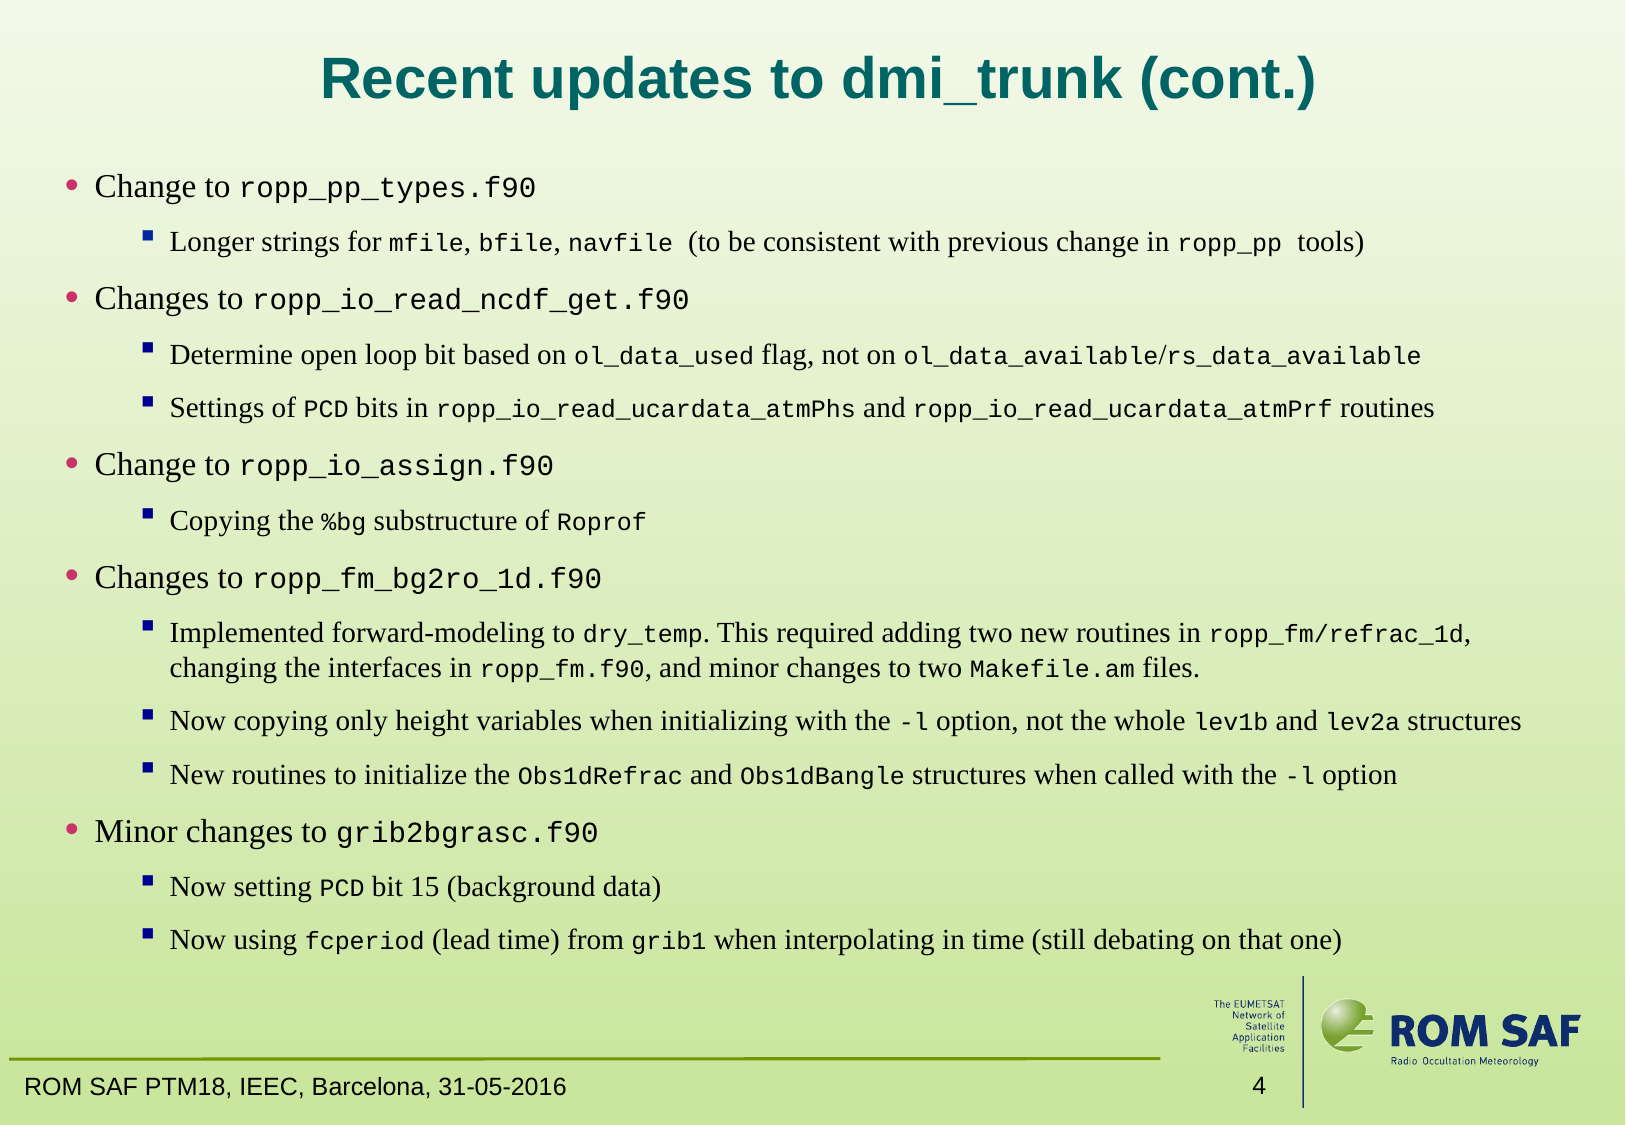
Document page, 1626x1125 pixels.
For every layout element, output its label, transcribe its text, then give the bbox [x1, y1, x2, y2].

title Recent updates to dmi_trunk (cont.) [62, 24, 1576, 126]
picture [1214, 976, 1581, 1108]
text_box Change to ropp_pp_types.f90 Longer strings for mfile, bfile, navfile (to be consistent with previous change in ropp_pp tools) Changes to ropp_io_read_ncdf_get.f90 Determine open loop bit based on ol_data_used flag, not on ol_data_available/rs_data_available Settings of PCD bits in ropp_io_read_ucardata_atmPhs and ropp_io_read_ucardata_atmPrf routines Change to ropp_io_assign.f90 Copying the %bg substructure of Roprof Changes to ropp_fm_bg2ro_1d.f90 Implemented forward-modeling to dry_temp. This required adding two new routines in ropp_fm/refrac_1d, changing the interfaces in ropp_fm.f90, and minor changes to two Makefile.am files. Now copying only height variables when initializing with the -l option, not the whole lev1b and lev2a structures New routines to initialize the Obs1dRefrac and Obs1dBangle structures when called with the -l option Minor changes to grib2bgrasc.f90 Now setting PCD bit 15 (background data) Now using fcperiod (lead time) from grib1 when interpolating in time (still debating on that one) [50, 156, 1575, 963]
